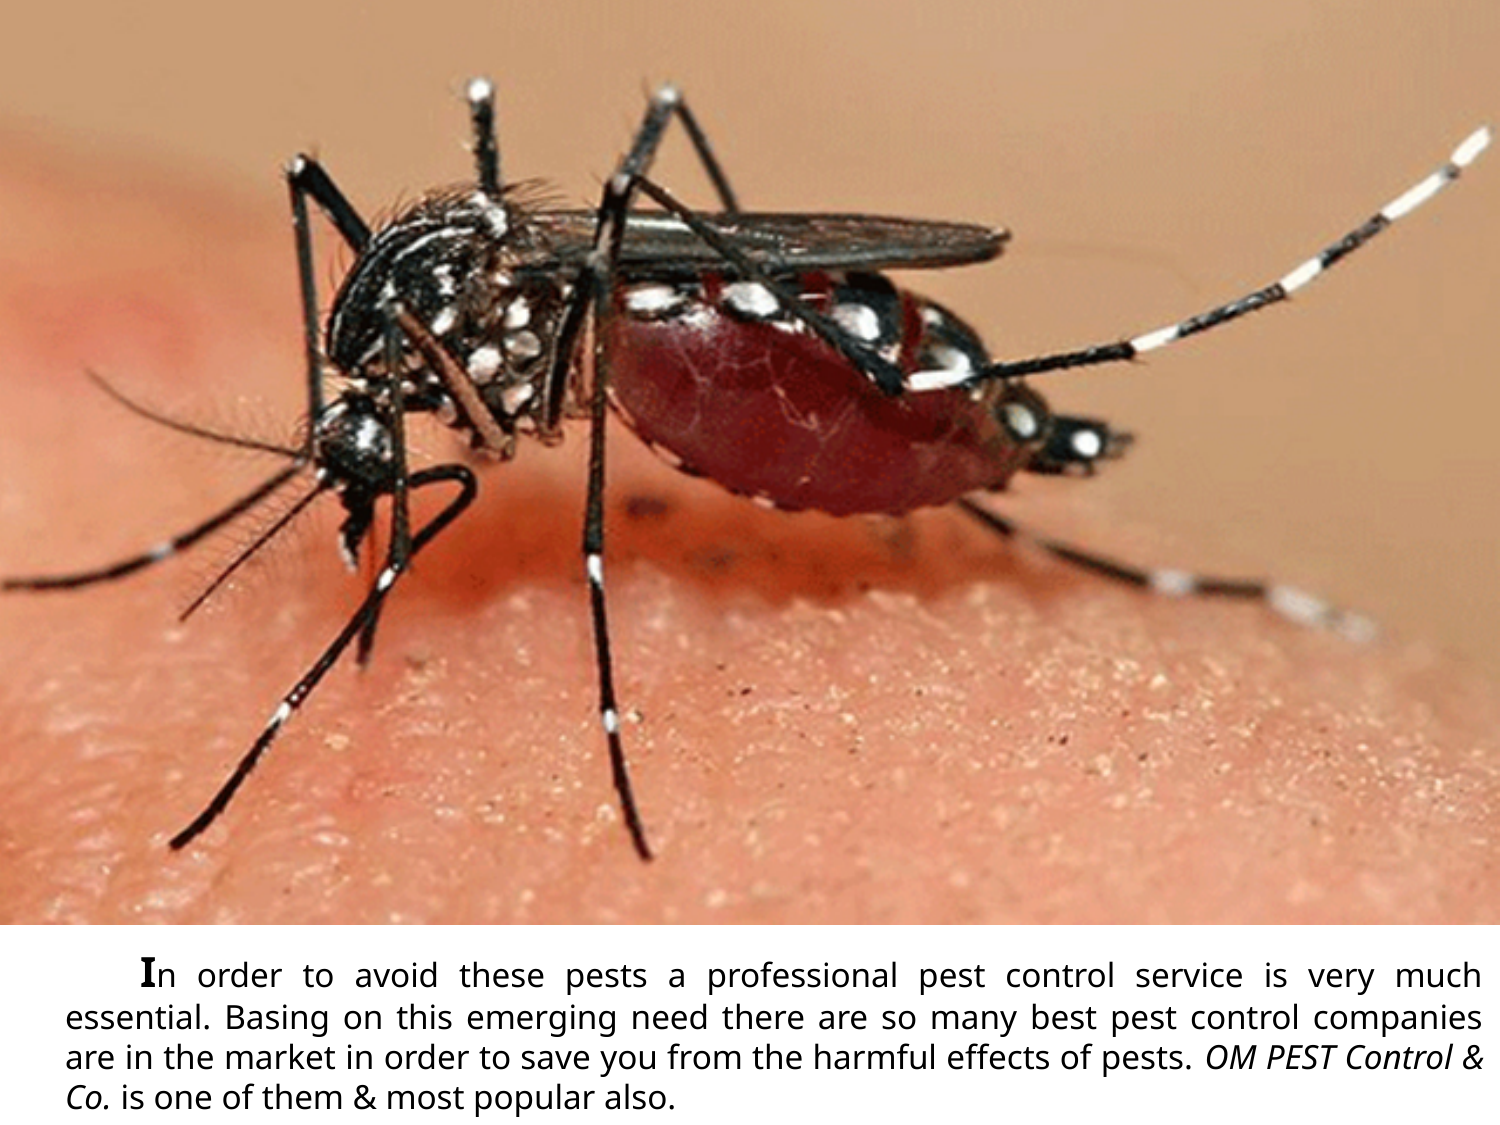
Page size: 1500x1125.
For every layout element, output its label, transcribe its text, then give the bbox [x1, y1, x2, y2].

text_box In order to avoid these pests a professional pest control service is very much essential. Basing on this emerging need there are so many best pest control companies are in the market in order to save you from the harmful effects of pests. OM PEST Control & Co. is one of them & most popular also. [50, 938, 1500, 1124]
picture [0, 0, 1500, 926]
